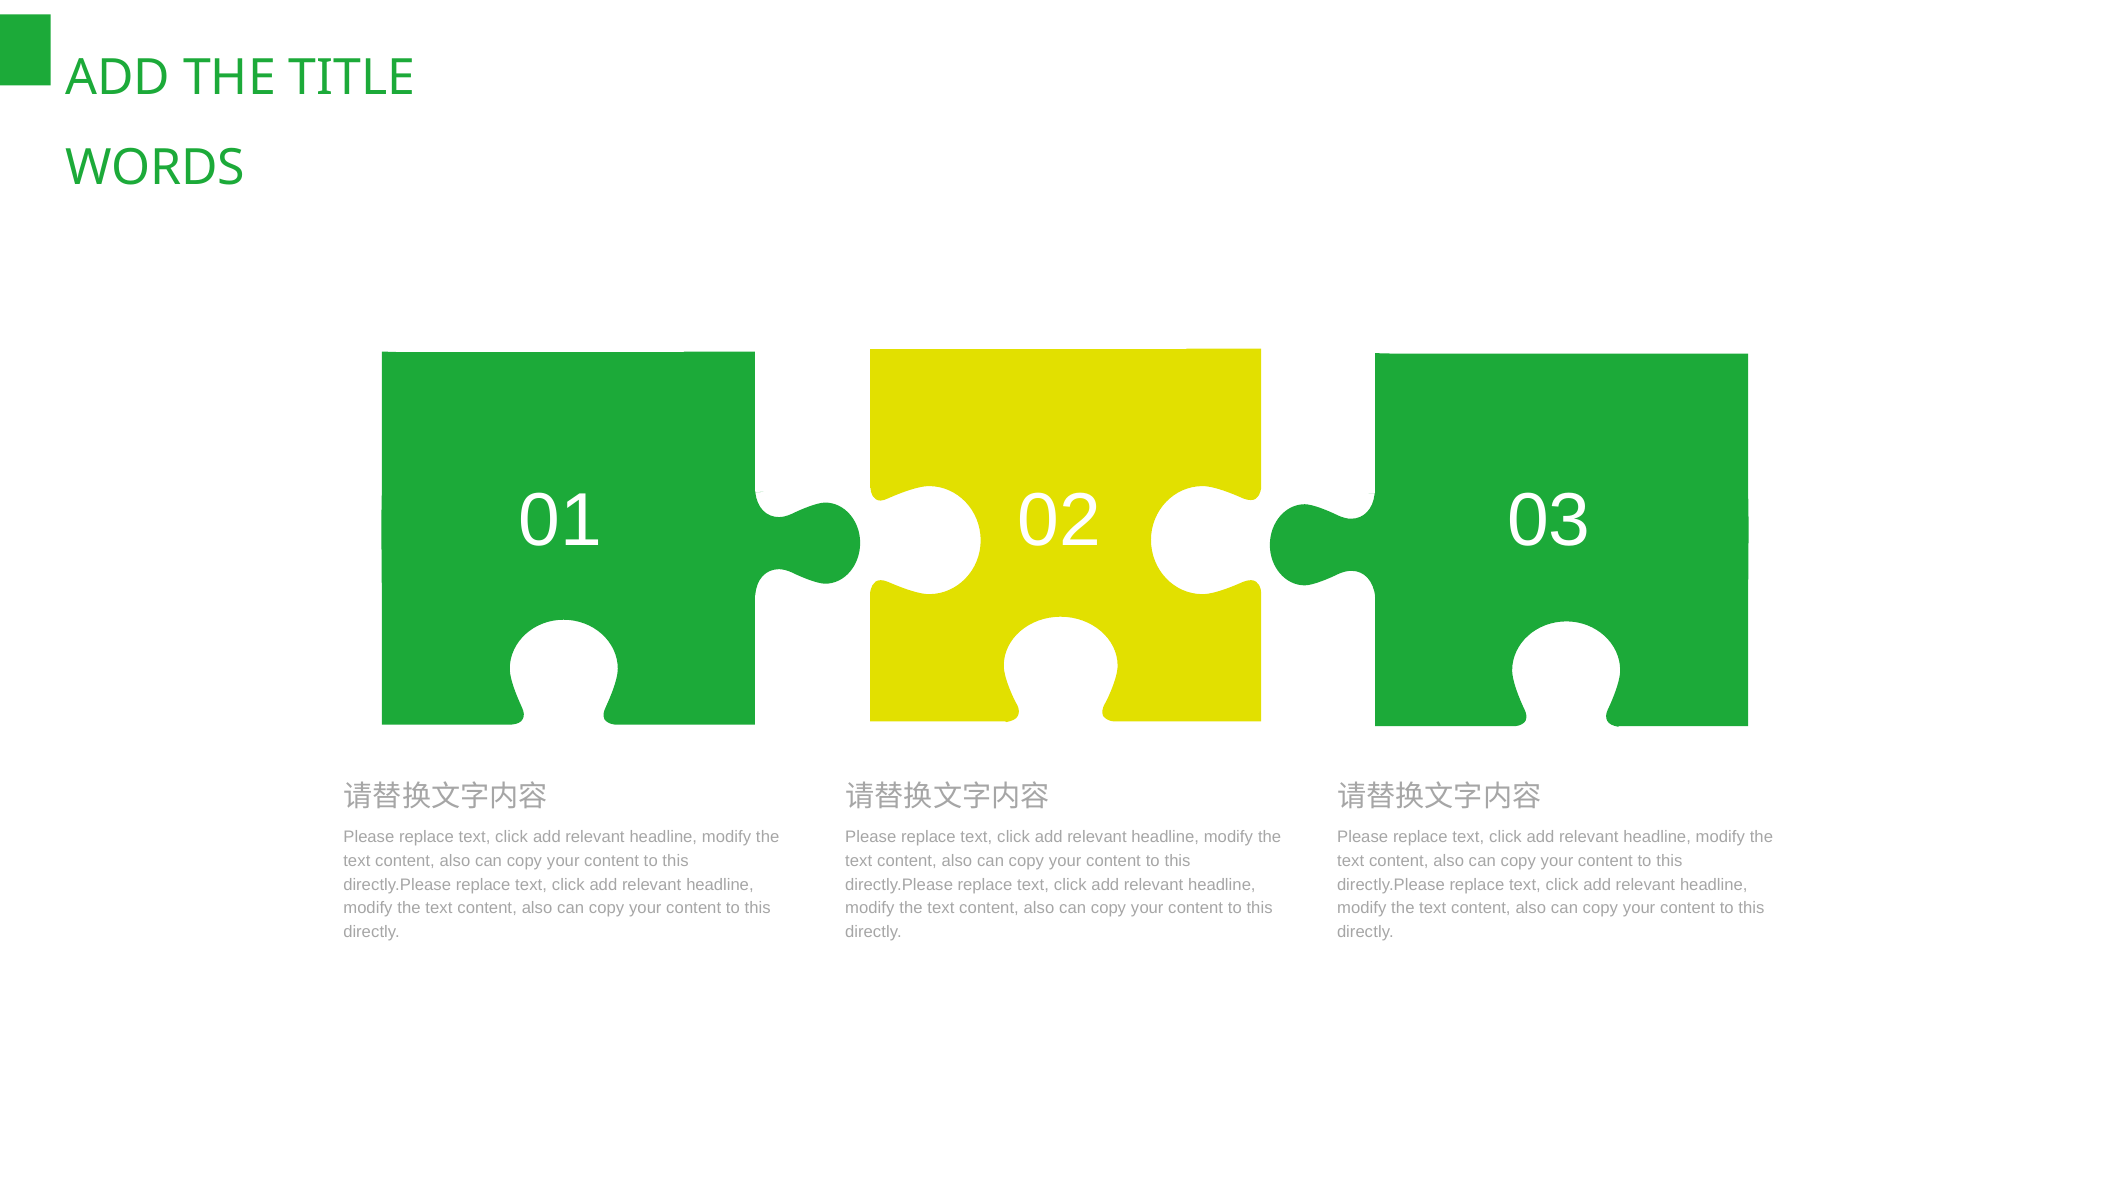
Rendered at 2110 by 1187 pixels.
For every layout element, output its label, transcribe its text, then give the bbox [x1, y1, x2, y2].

text_box [870, 348, 1262, 723]
text_box [381, 351, 861, 725]
text_box ADD THE TITLE WORDS [50, 7, 583, 202]
text_box Please replace text, click add relevant headline, modify the text content, also can copy your content to this directly.Please replace text, click add relevant headline, modify the text content, also can copy your content to this directly. [343, 821, 786, 942]
text_box 请替换文字内容 [343, 770, 576, 813]
text_box 请替换文字内容 [845, 770, 1078, 813]
text_box Please replace text, click add relevant headline, modify the text content, also can copy your content to this directly.Please replace text, click add relevant headline, modify the text content, also can copy your content to this directly. [1337, 821, 1780, 942]
text_box 请替换文字内容 [1337, 770, 1570, 813]
text_box 02 [1002, 463, 1137, 568]
text_box Please replace text, click add relevant headline, modify the text content, also can copy your content to this directly.Please replace text, click add relevant headline, modify the text content, also can copy your content to this directly. [845, 821, 1288, 942]
text_box [1269, 353, 1749, 727]
text_box 03 [1492, 463, 1627, 568]
text_box 01 [503, 463, 638, 568]
